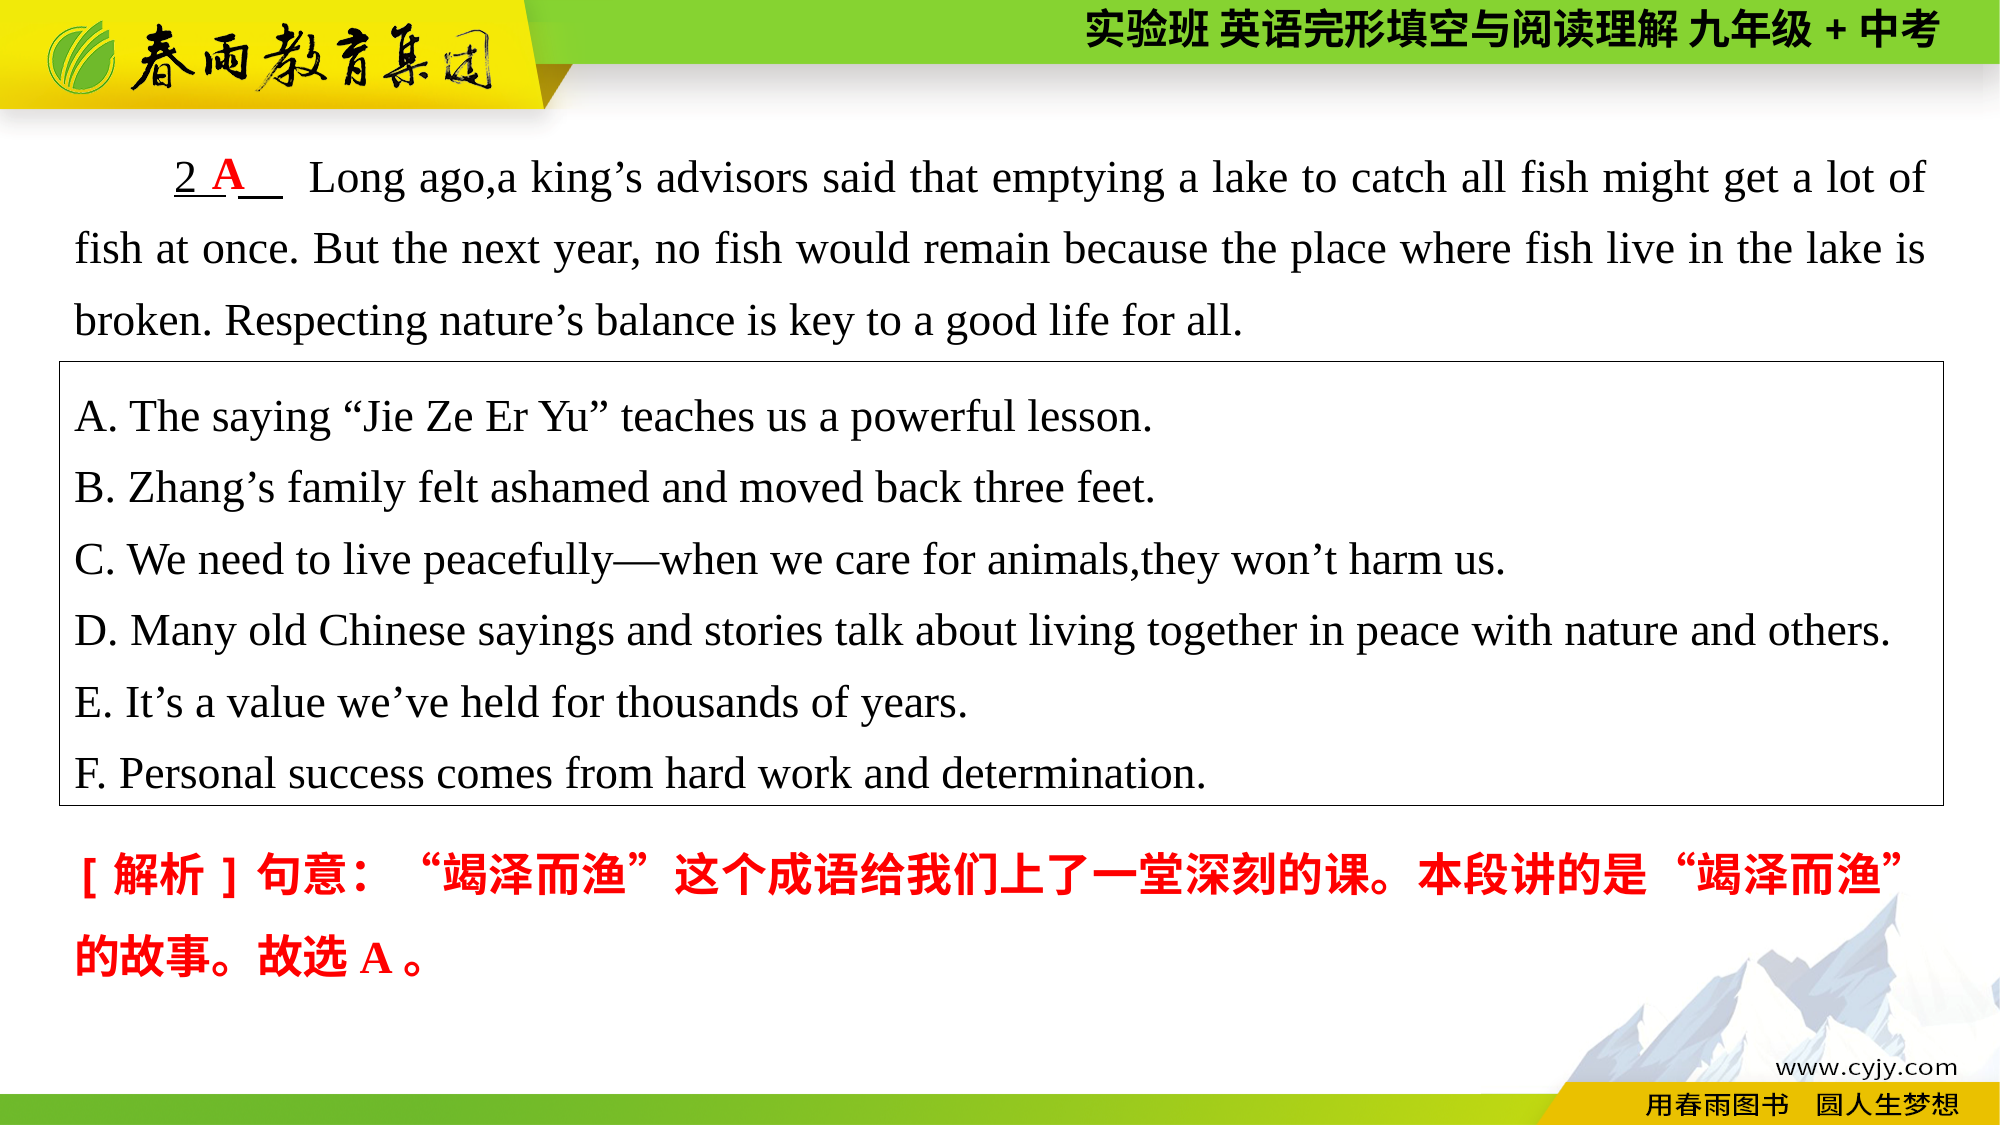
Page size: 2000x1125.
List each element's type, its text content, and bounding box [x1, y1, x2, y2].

list 2 Long ago,a king’s advisors said that emptying a lake to catch all fish might get a lot of fish at once. But the next year, no fish would remain because the place where fish live in the lake is broken. Respecting nature’s balance is key to a good life for all. [59, 122, 1944, 354]
text_box A. The saying “Jie Ze Er Yu” teaches us a powerful lesson. B. Zhang’s family felt ashamed and moved back three feet. C. We need to live peacefully—when we care for animals,they won’t harm us. D. Many old Chinese sayings and stories talk about living together in peace with nature and others. E. It’s a value we’ve held for thousands of years. F. Personal success comes from hard work and determination. [59, 361, 1944, 806]
picture [0, 0, 2000, 1125]
text_box A [197, 114, 260, 207]
text_box [解析]句意：“竭泽而渔”这个成语给我们上了一堂深刻的课。本段讲的是“竭泽而渔”的故事。故选A。 [59, 810, 1944, 991]
